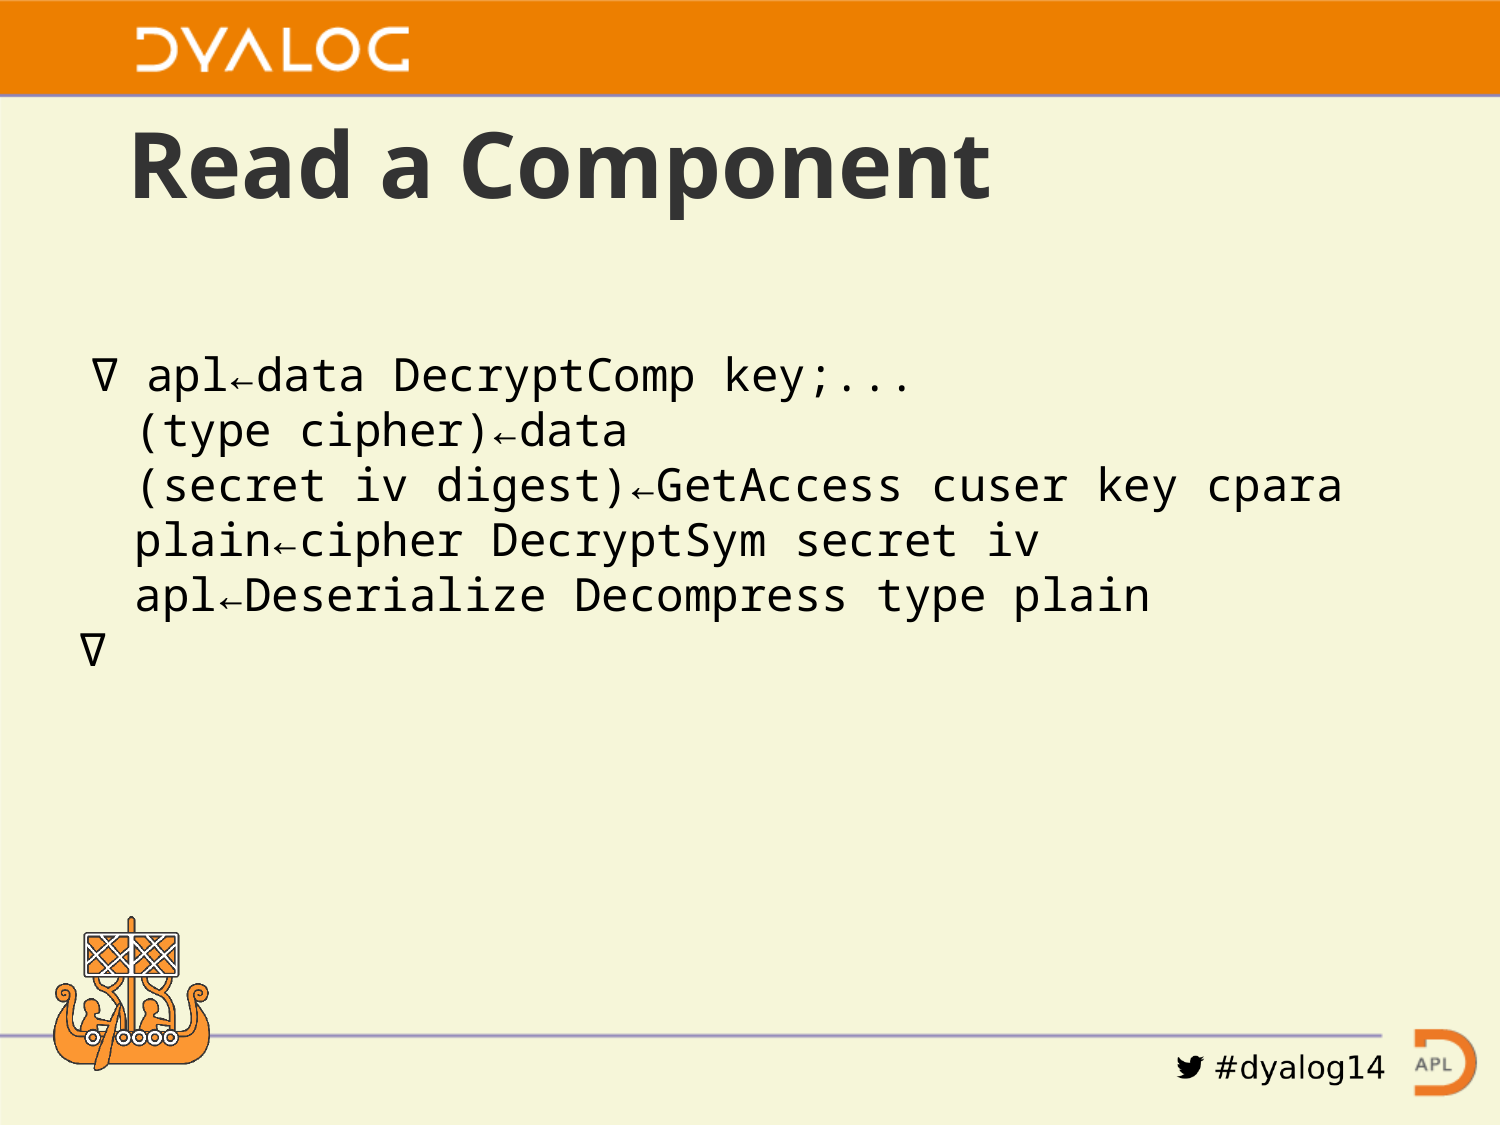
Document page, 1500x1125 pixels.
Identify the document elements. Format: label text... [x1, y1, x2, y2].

title Read a Component [112, 99, 1388, 288]
subtitle ∇ apl←data DecryptComp key;... (type cipher)←data (secret iv digest)←GetAccess cuser key cpara plain←cipher DecryptSym secret iv apl←Deserialize Decompress type plain ∇ [64, 338, 1471, 925]
picture [0, 0, 1500, 1125]
